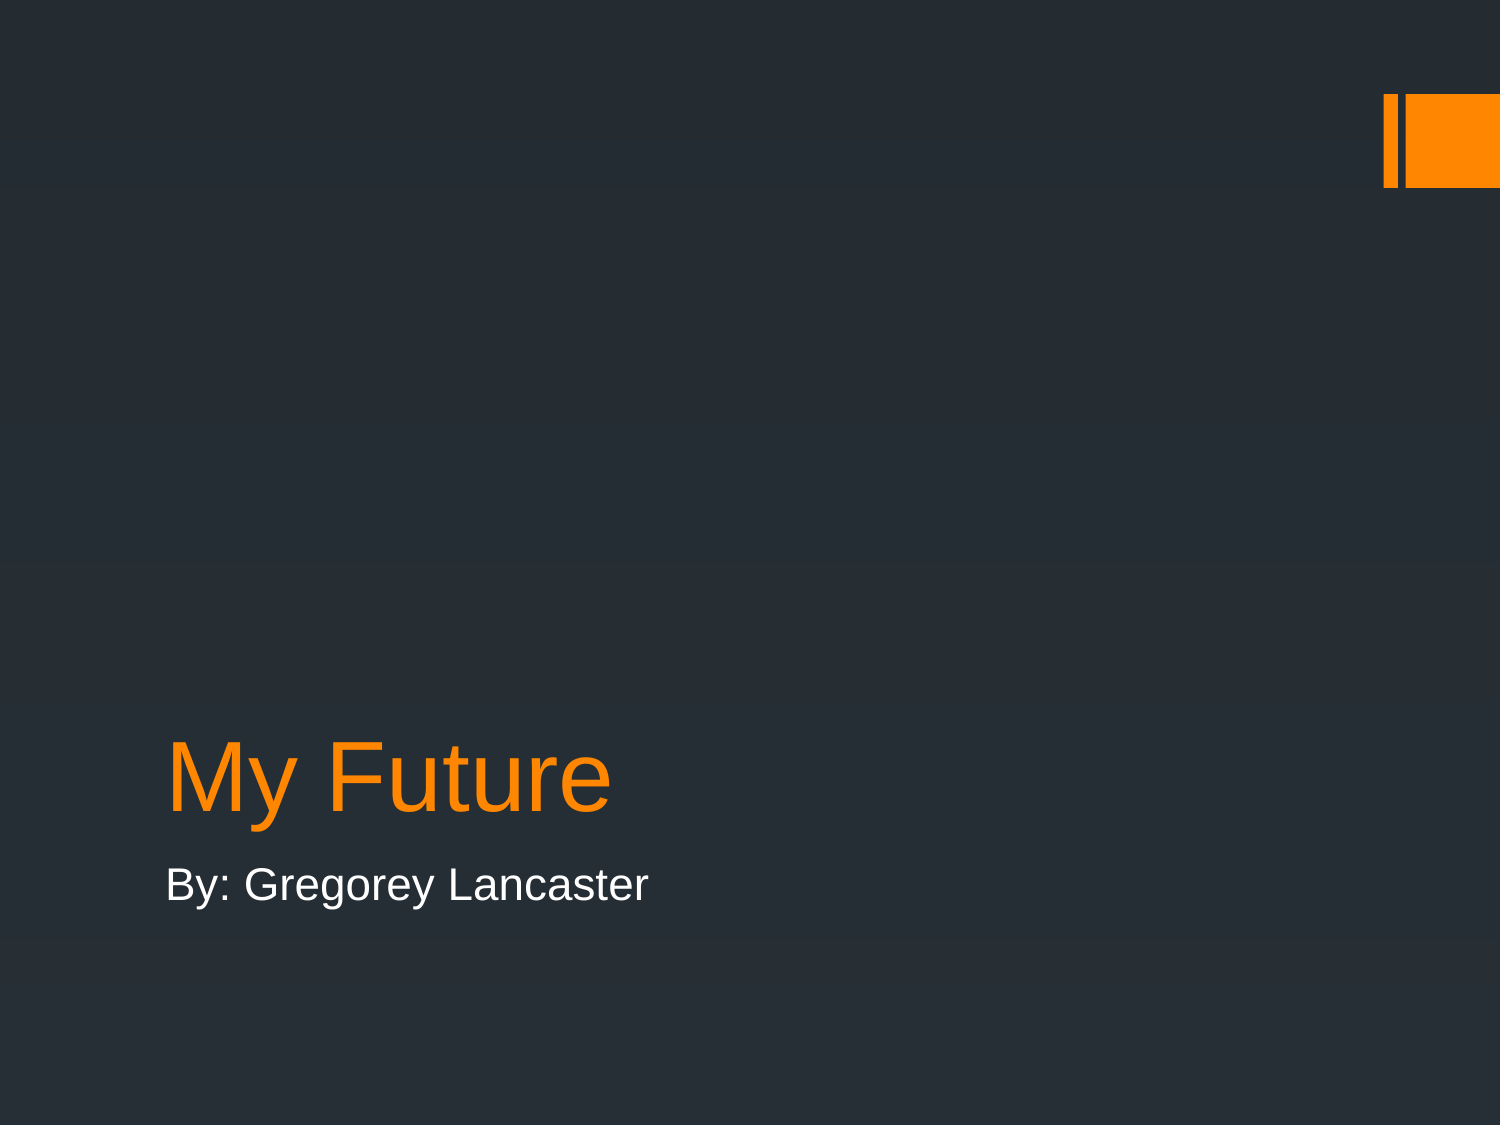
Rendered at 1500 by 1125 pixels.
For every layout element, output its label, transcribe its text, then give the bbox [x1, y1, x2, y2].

subtitle By: Gregorey Lancaster [150, 847, 1350, 1036]
title My Future [150, 412, 1350, 839]
